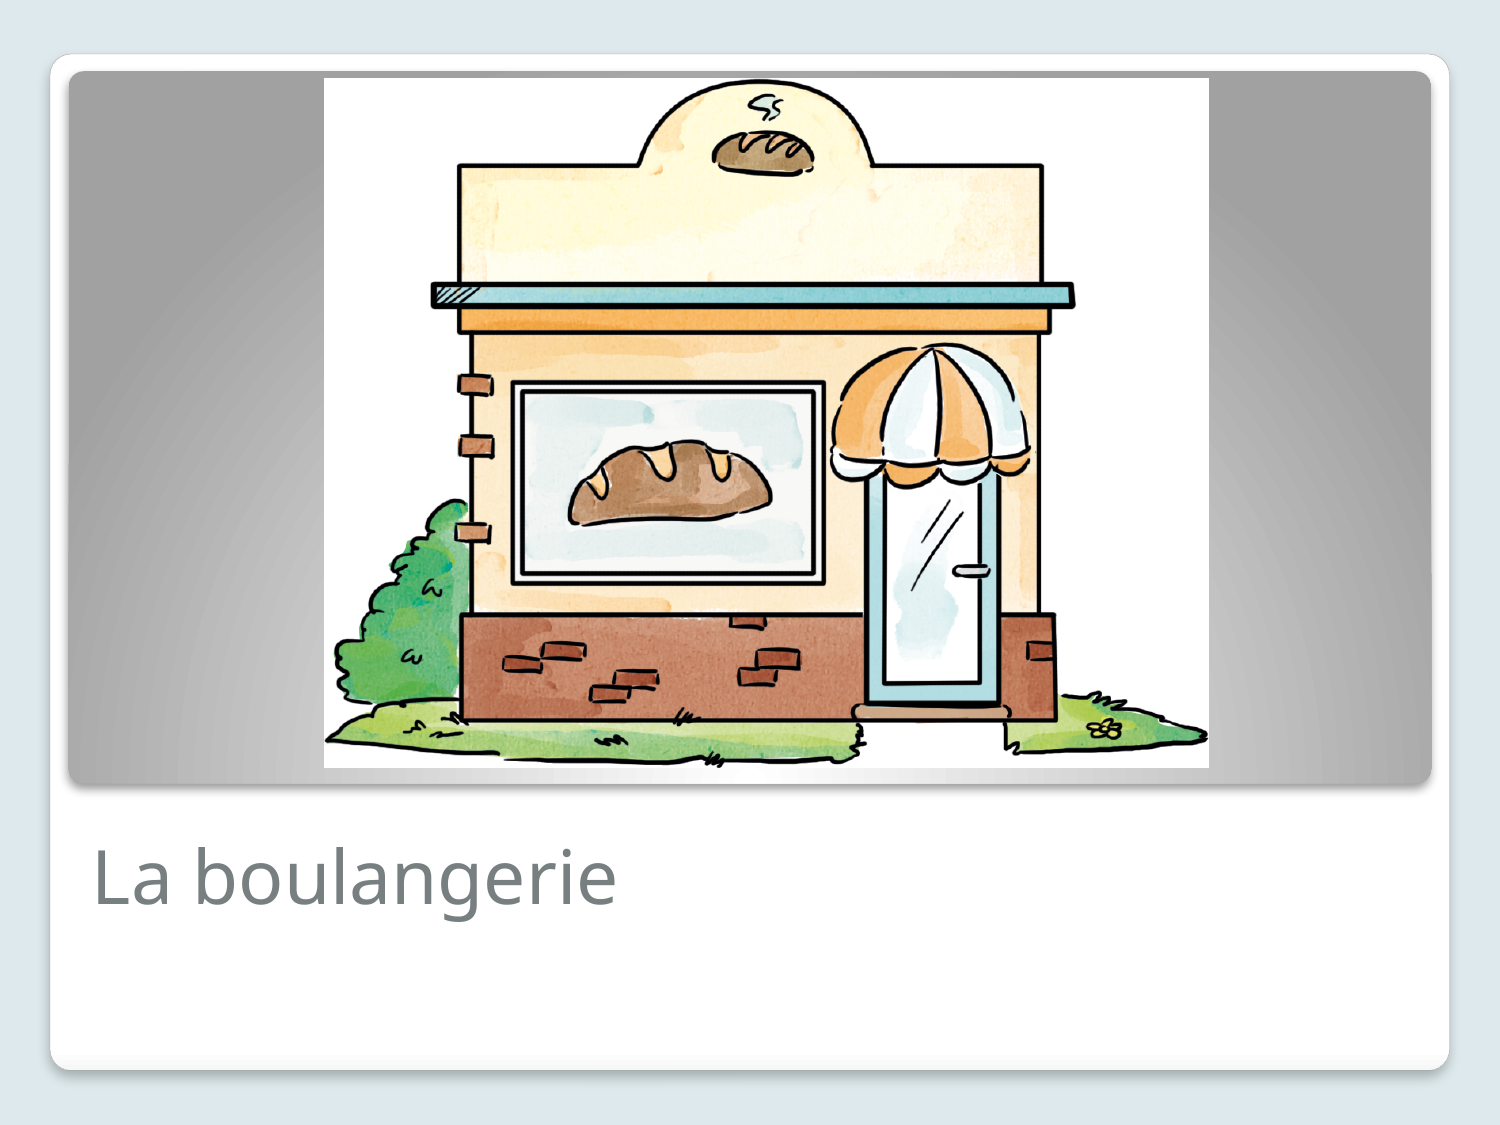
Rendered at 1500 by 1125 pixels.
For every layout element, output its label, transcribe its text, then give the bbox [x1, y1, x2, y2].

title La boulangerie [76, 808, 1420, 920]
picture [324, 77, 1210, 769]
